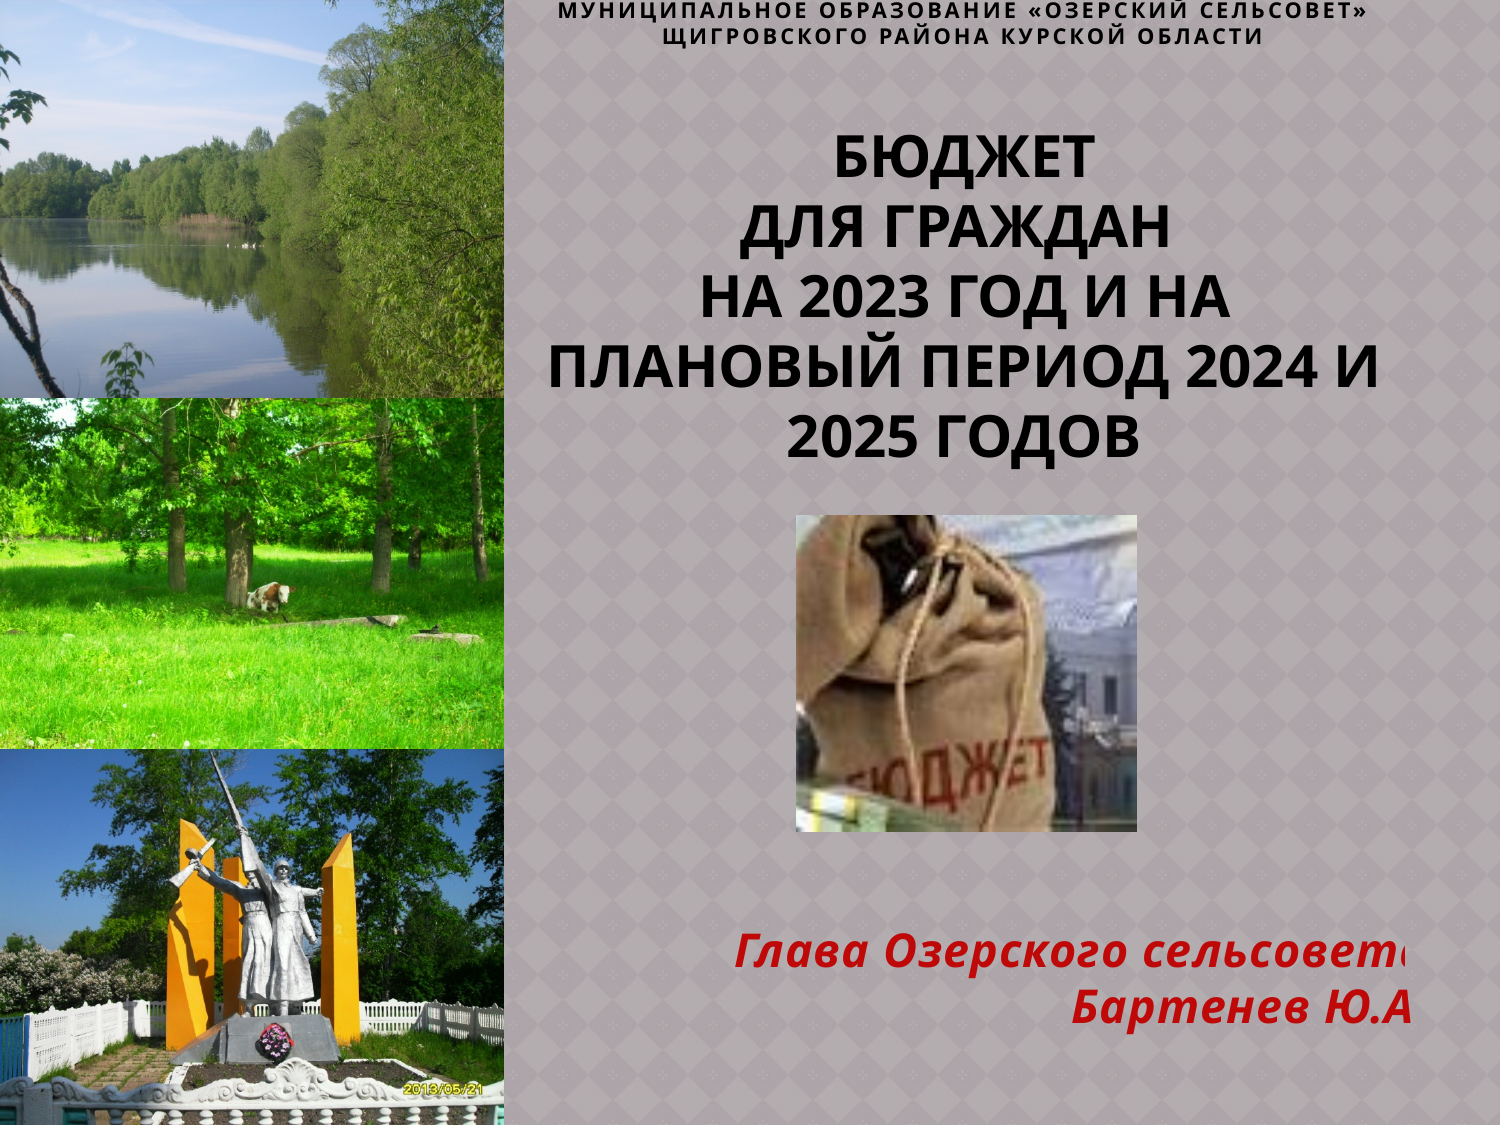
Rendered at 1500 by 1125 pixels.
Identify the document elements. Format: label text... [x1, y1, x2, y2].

picture [0, 0, 505, 1125]
subtitle Глава Озерского сельсовета Бартенев Ю.А. [597, 855, 1437, 1037]
title МуНИЦИПАЛЬНОЕ ОБРАЗОВАНИЕ «ОЗЕРСКИЙ СЕЛЬСОВЕТ» ЩИГРОВСКОГО РАЙОНА КУРСКОЙ ОБЛАСТИ Бюджет для граждан на 2023 год и на плановый период 2024 и 2025 годов [539, 164, 1390, 539]
picture [796, 515, 1138, 833]
